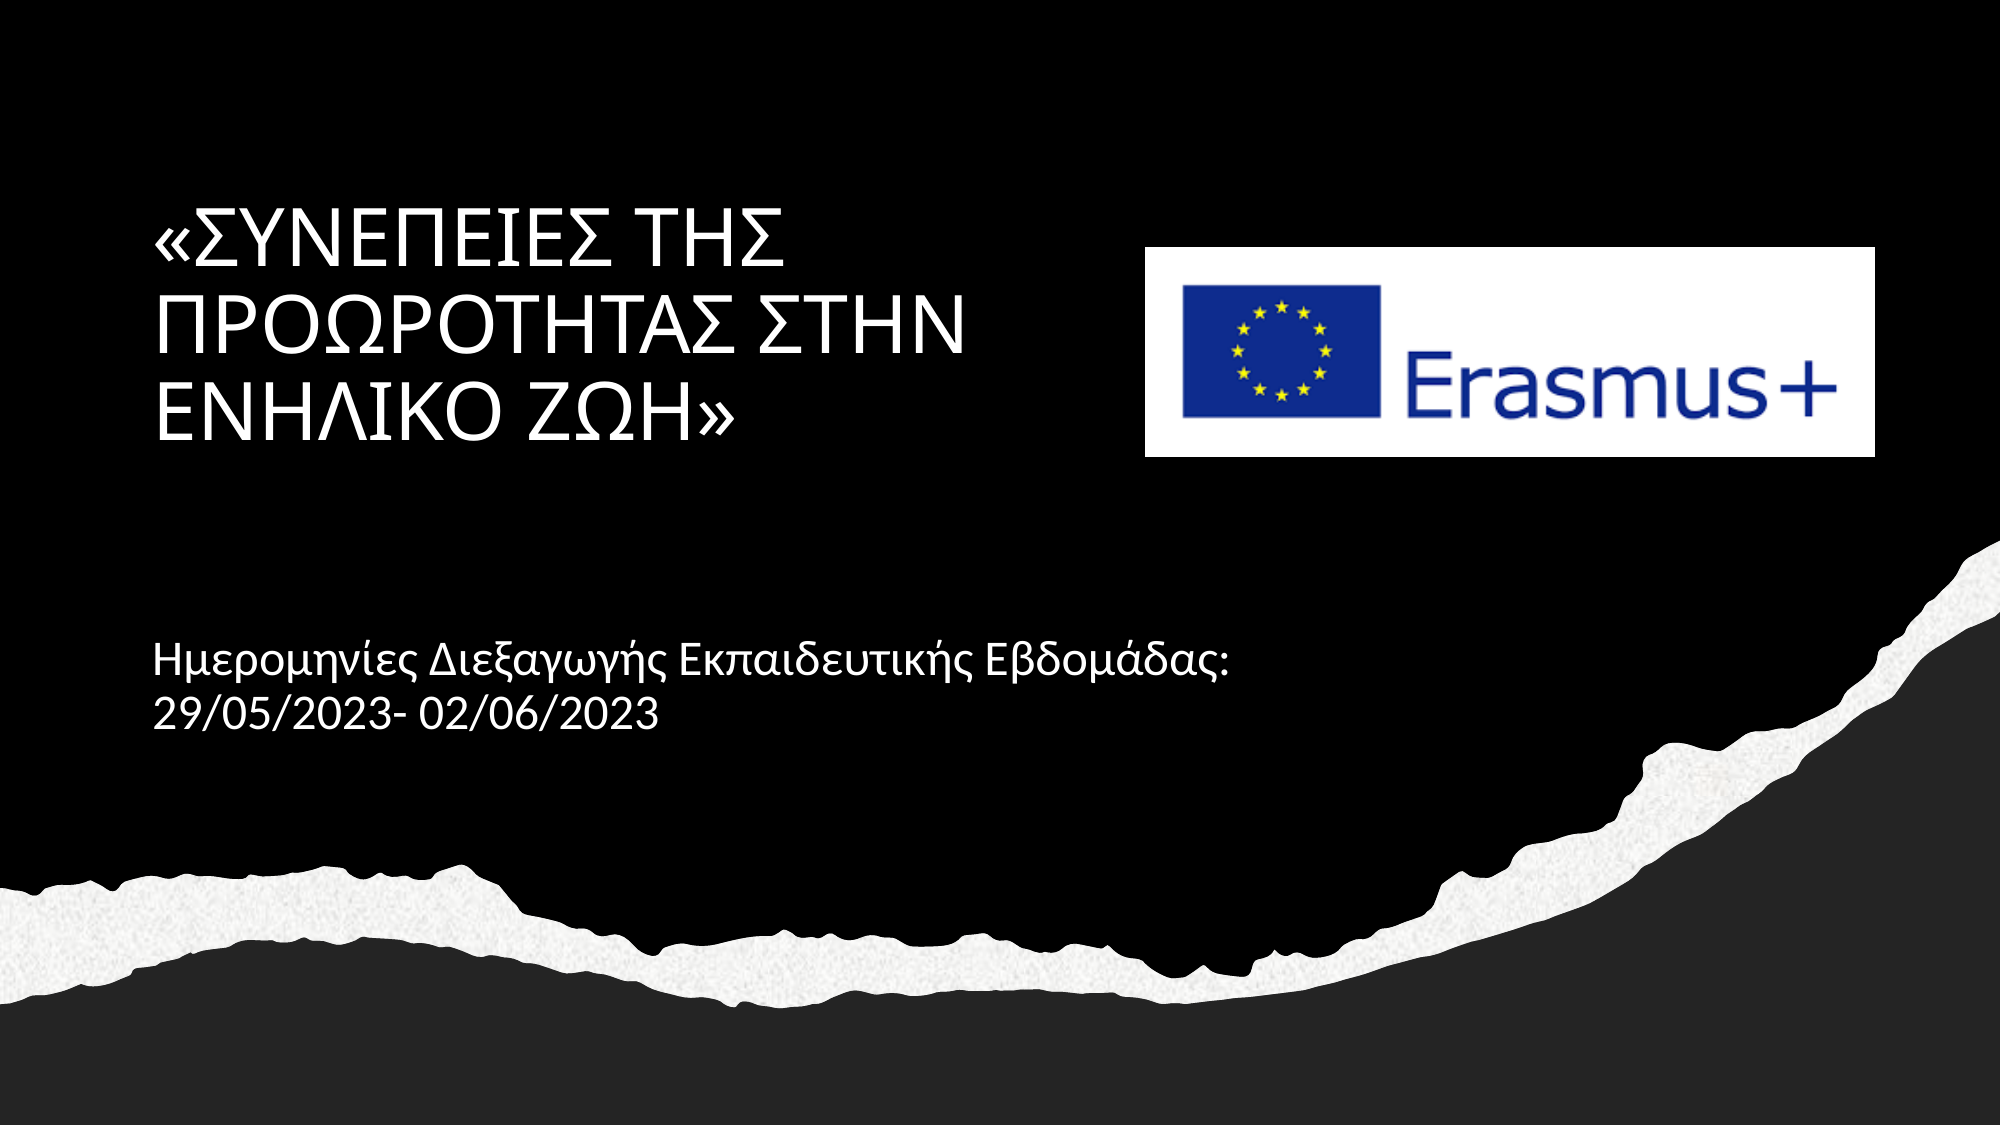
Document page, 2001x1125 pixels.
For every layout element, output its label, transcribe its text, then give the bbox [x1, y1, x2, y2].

title «ΣΥΝΕΠΕΙΕΣ ΤΗΣ ΠΡΟΩΡΟΤΗΤΑΣ ΣΤΗΝ ΕΝΗΛΙΚΟ ΖΩΗ» [137, 183, 1000, 540]
text_box [0, 0, 2000, 540]
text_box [0, 540, 2000, 1125]
picture [1145, 247, 1875, 457]
